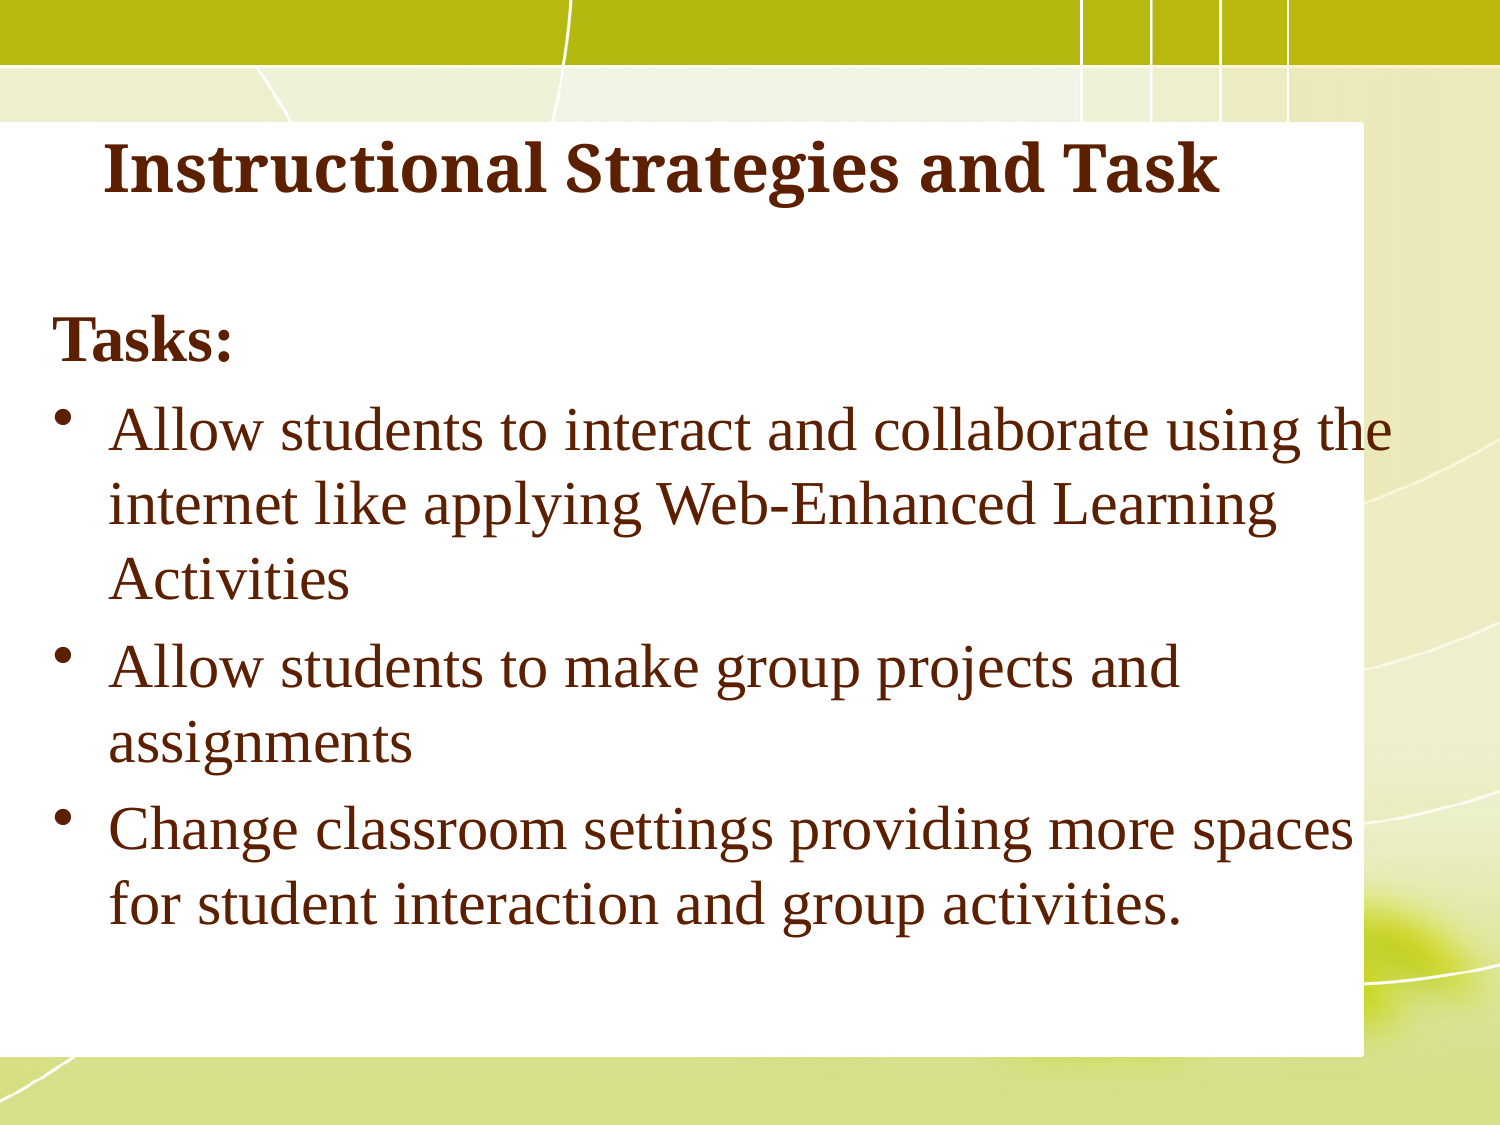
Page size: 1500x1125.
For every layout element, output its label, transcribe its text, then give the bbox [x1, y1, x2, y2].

picture [0, 0, 1500, 1125]
title Instructional Strategies and Task [37, 137, 1288, 276]
list Tasks: Allow students to interact and collaborate using the internet like applying Web-Enhanced Learning Activities Allow students to make group projects and assignments Change classroom settings providing more spaces for student interaction and group activities. [37, 287, 1451, 1088]
